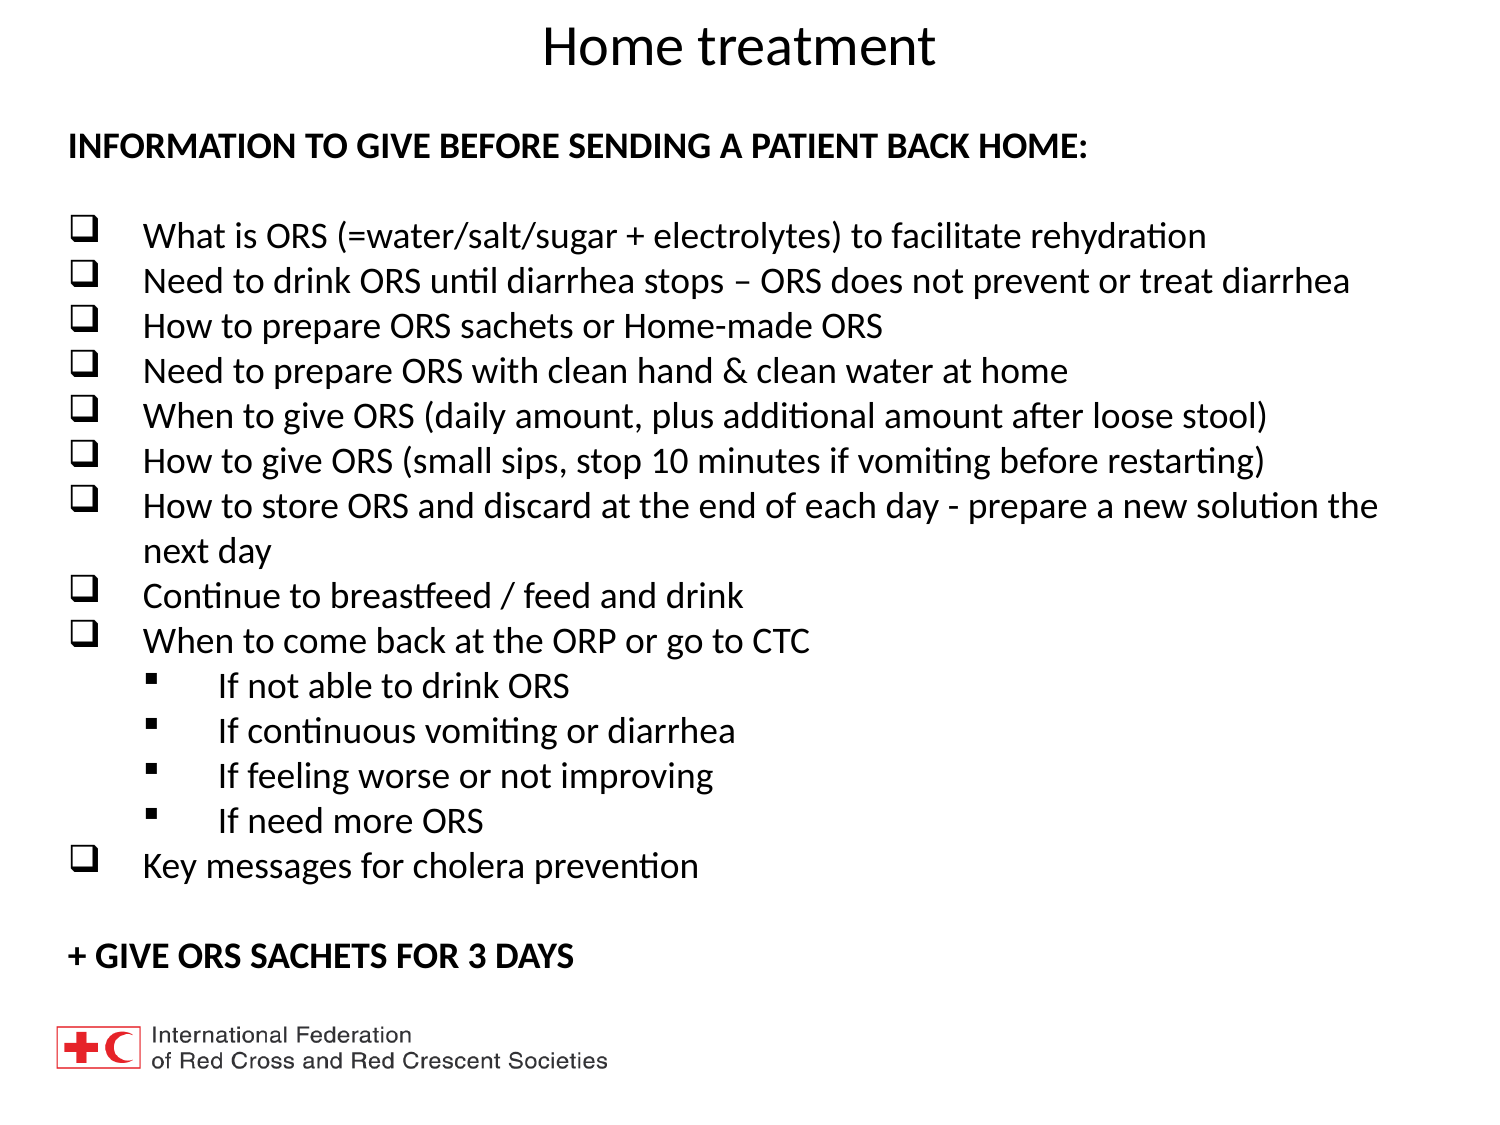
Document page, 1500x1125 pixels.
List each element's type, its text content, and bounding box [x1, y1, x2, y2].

text_box INFORMATION TO GIVE BEFORE SENDING A PATIENT BACK HOME: What is ORS (=water/salt/sugar + electrolytes) to facilitate rehydration Need to drink ORS until diarrhea stops – ORS does not prevent or treat diarrhea How to prepare ORS sachets or Home-made ORS Need to prepare ORS with clean hand & clean water at home When to give ORS (daily amount, plus additional amount after loose stool) How to give ORS (small sips, stop 10 minutes if vomiting before restarting) How to store ORS and discard at the end of each day - prepare a new solution the next day Continue to breastfeed / feed and drink When to come back at the ORP or go to CTC If not able to drink ORS If continuous vomiting or diarrhea If feeling worse or not improving If need more ORS Key messages for cholera prevention + GIVE ORS SACHETS FOR 3 DAYS [53, 113, 1459, 1125]
title Home treatment [64, 0, 1415, 113]
picture [52, 1022, 614, 1071]
